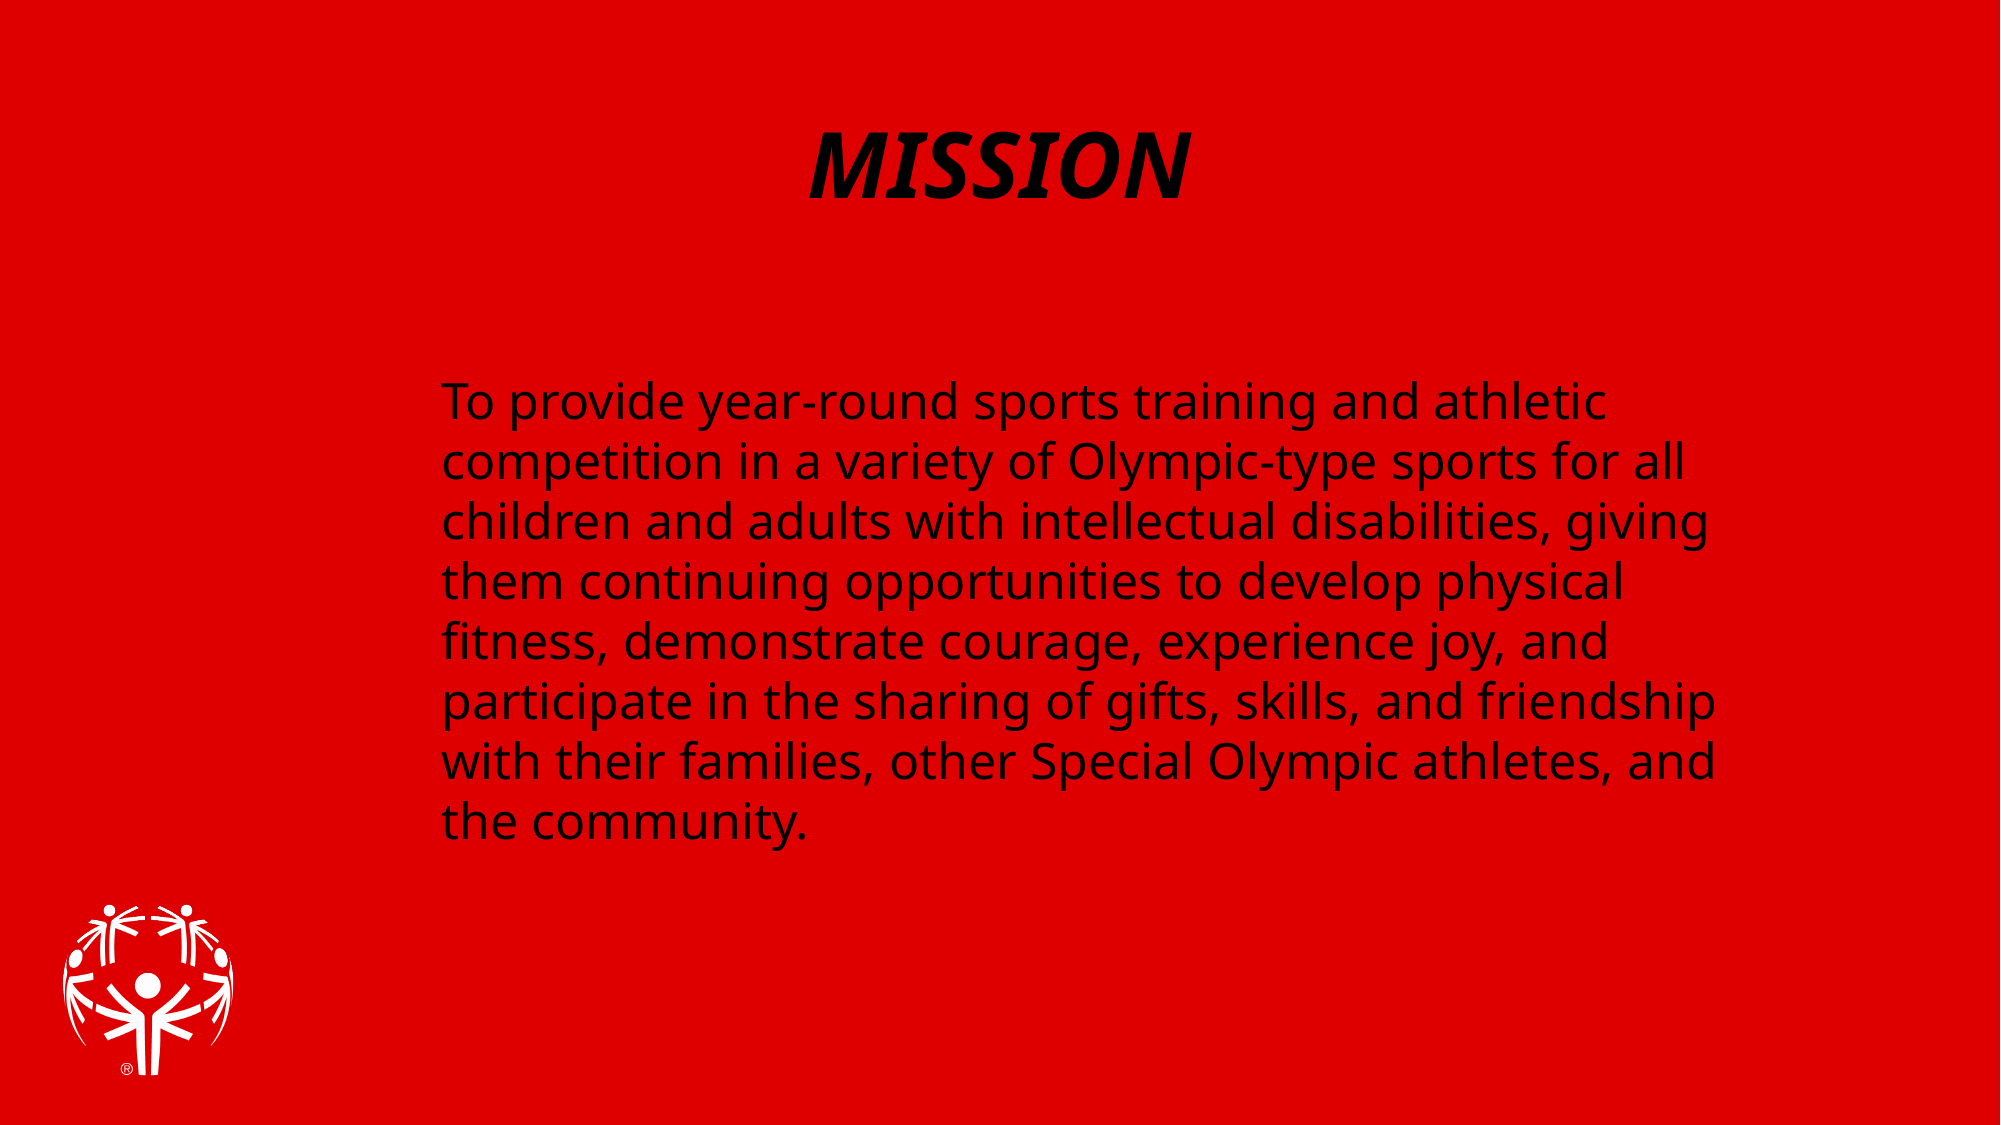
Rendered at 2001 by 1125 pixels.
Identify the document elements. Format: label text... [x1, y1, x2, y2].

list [0, 881, 287, 1098]
title MISSION [137, 59, 1863, 278]
text_box To provide year-round sports training and athletic competition in a variety of Olympic-type sports for all children and adults with intellectual disabilities, giving them continuing opportunities to develop physical fitness, demonstrate courage, experience joy, and participate in the sharing of gifts, skills, and friendship with their families, other Special Olympic athletes, and the community. [426, 362, 1740, 902]
